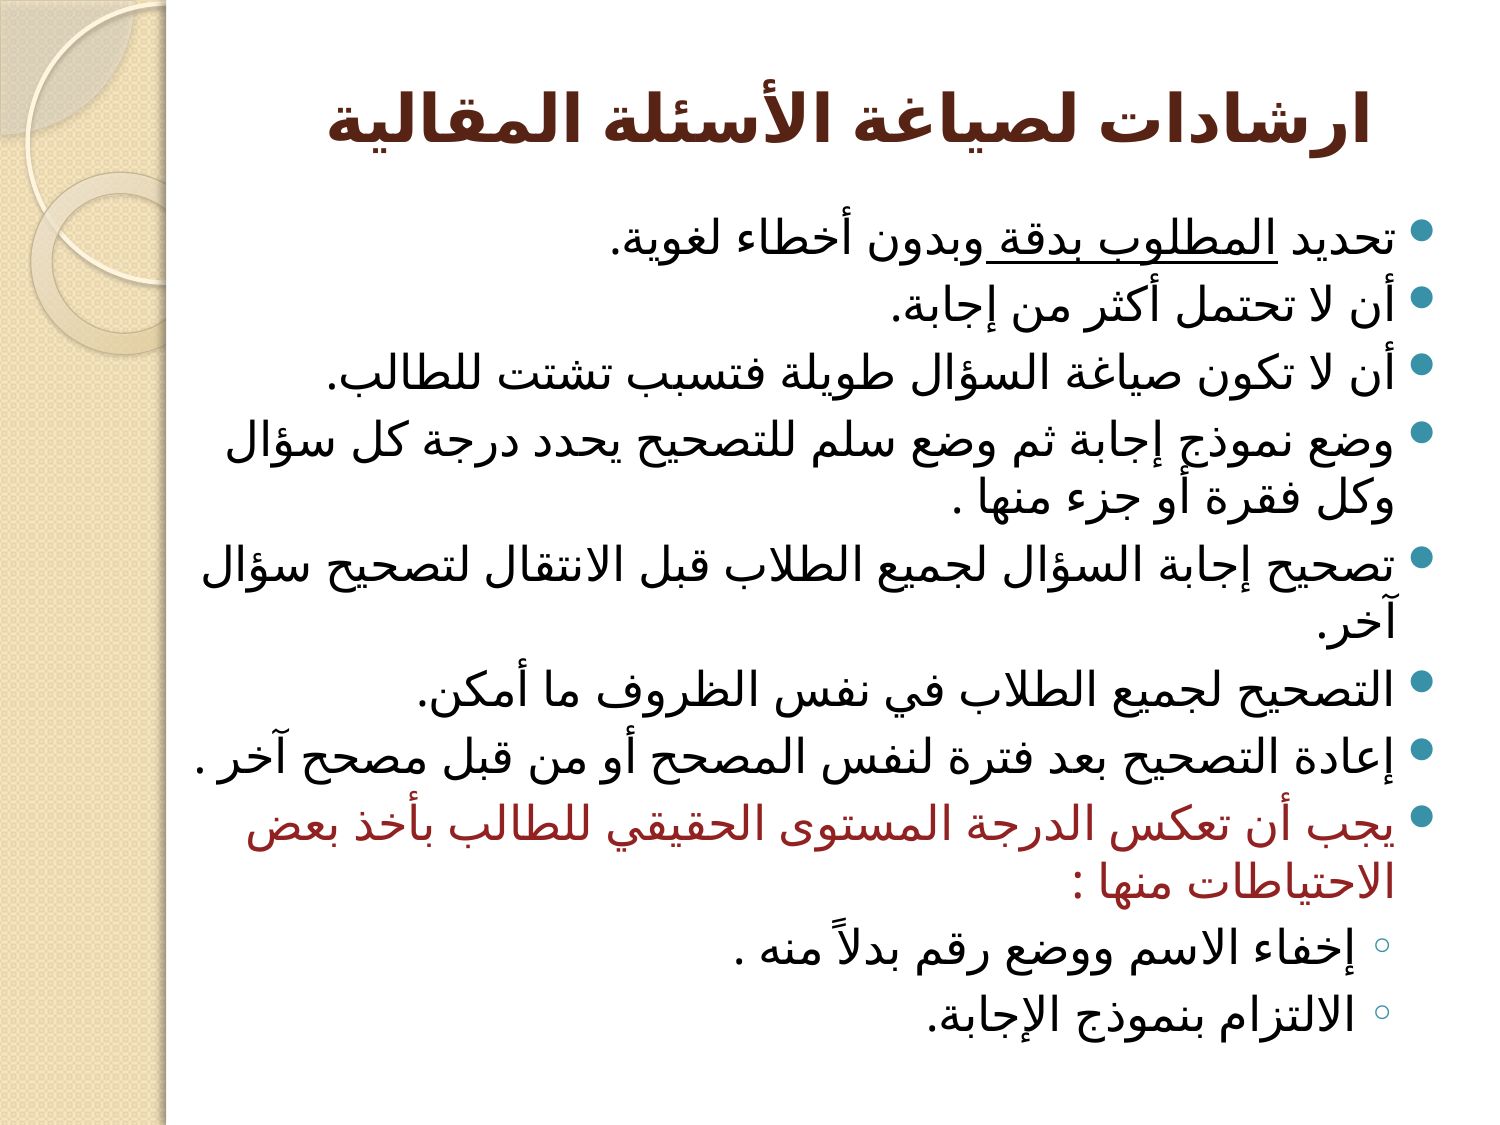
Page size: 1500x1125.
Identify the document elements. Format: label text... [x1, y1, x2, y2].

list تحديد المطلوب بدقة وبدون أخطاء لغوية. أن لا تحتمل أكثر من إجابة. أن لا تكون صياغة السؤال طويلة فتسبب تشتت للطالب. وضع نموذج إجابة ثم وضع سلم للتصحيح يحدد درجة كل سؤال وكل فقرة أو جزء منها . تصحيح إجابة السؤال لجميع الطلاب قبل الانتقال لتصحيح سؤال آخر. التصحيح لجميع الطلاب في نفس الظروف ما أمكن. إعادة التصحيح بعد فترة لنفس المصحح أو من قبل مصحح آخر . يجب أن تعكس الدرجة المستوى الحقيقي للطالب بأخذ بعض الاحتياطات منها : إخفاء الاسم ووضع رقم بدلاً منه . الالتزام بنموذج الإجابة. [175, 199, 1466, 1090]
title ارشادات لصياغة الأسئلة المقالية [235, 45, 1466, 188]
